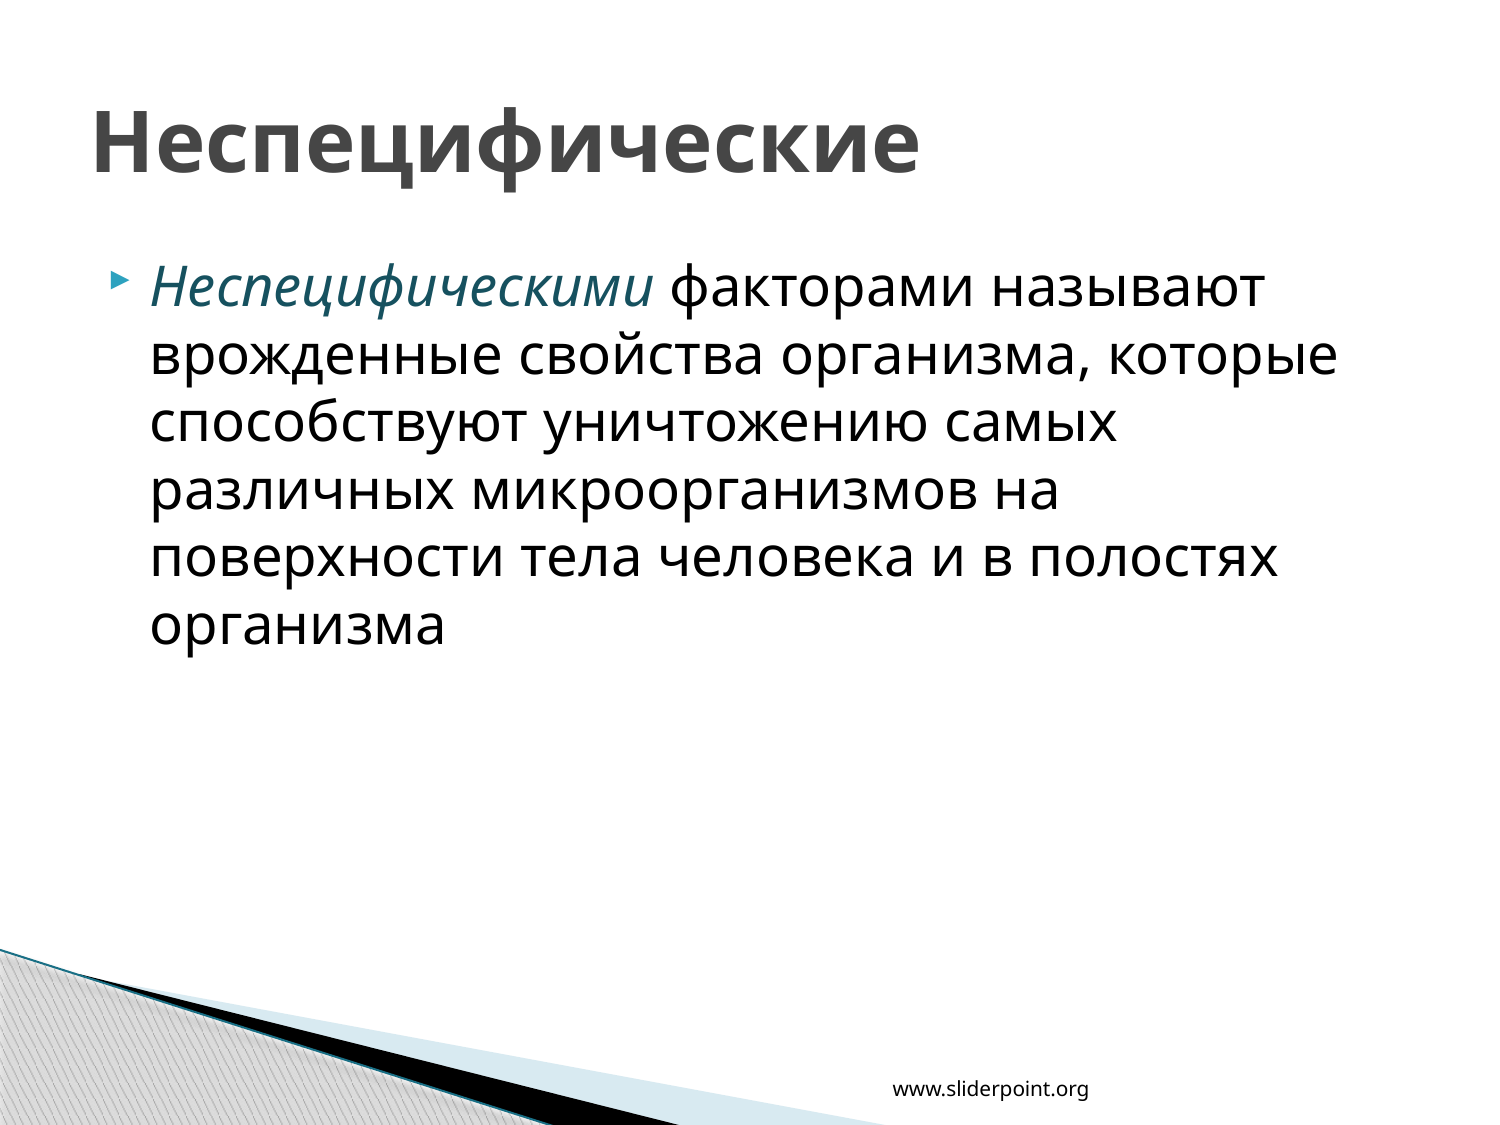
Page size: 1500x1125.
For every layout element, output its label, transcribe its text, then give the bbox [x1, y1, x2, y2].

title Неспецифические [75, 45, 1425, 233]
list Неспецифическими факторами называют врожденные свойства организма, которые способствуют уничтожению самых различных микроорганизмов на поверхности тела человека и в полостях организма [75, 243, 1425, 986]
footer www.sliderpoint.org [718, 1051, 1105, 1112]
